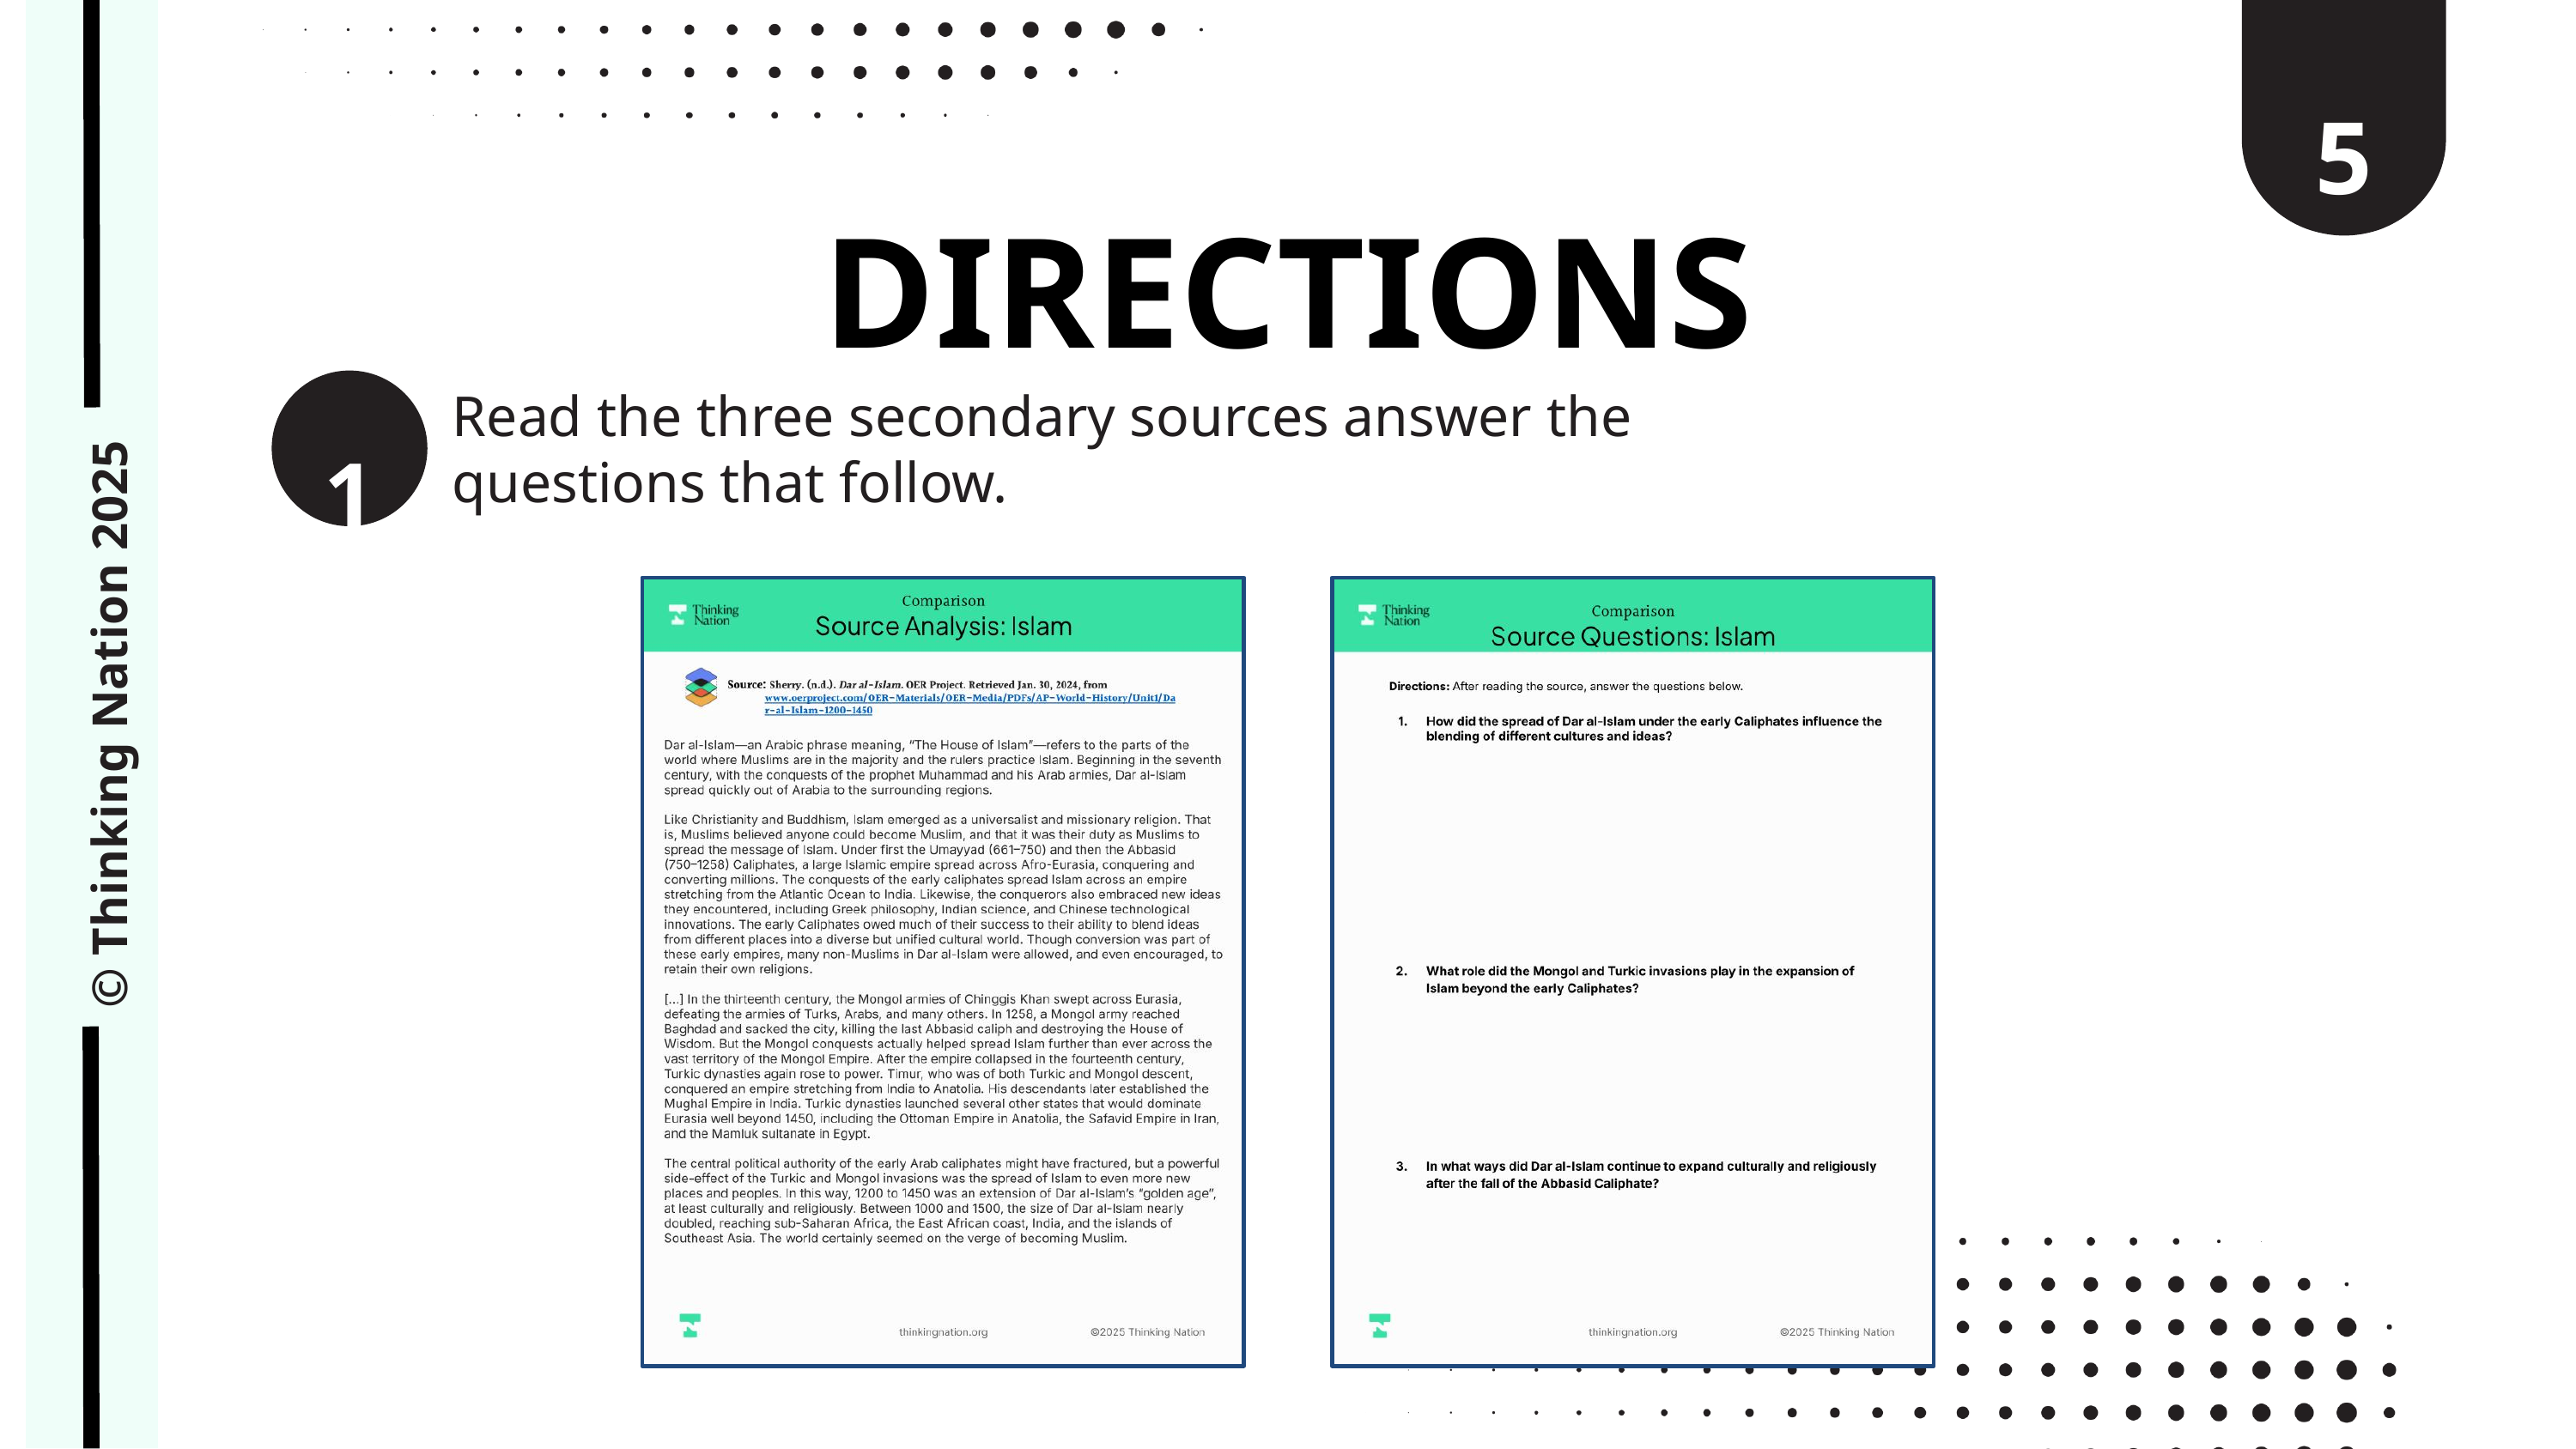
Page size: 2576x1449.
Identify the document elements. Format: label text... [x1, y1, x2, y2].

picture [643, 579, 1242, 1365]
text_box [26, 0, 159, 1449]
text_box [220, 0, 1251, 118]
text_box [271, 370, 1674, 527]
picture [1334, 579, 1932, 1365]
text_box [1365, 1237, 2397, 1449]
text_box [2233, 0, 2455, 236]
text_box DIRECTIONS [165, 123, 2432, 379]
